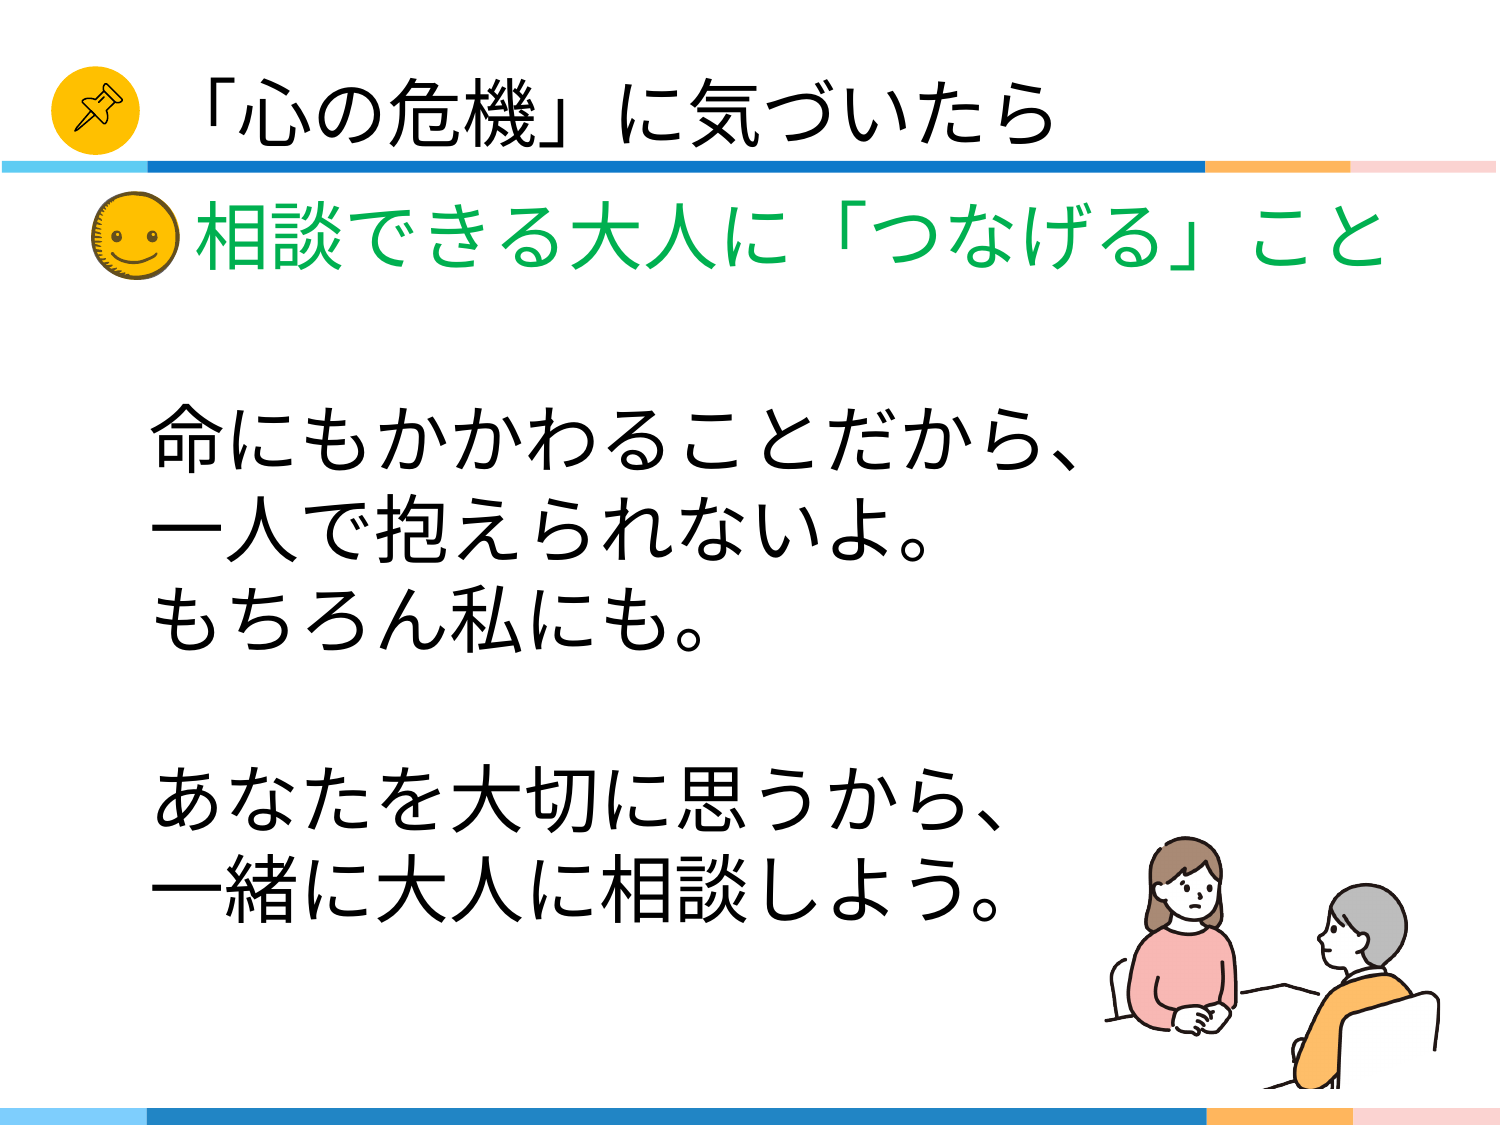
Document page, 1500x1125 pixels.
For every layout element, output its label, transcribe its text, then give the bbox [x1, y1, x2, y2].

text_box 相談できる大人に「つなげる」こと [179, 182, 1481, 287]
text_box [90, 191, 180, 281]
title 「心の危機」に気づいたら [147, 41, 1500, 172]
picture [1104, 836, 1441, 1090]
text_box 命にもかかわることだから、 一人で抱えられないよ。 もちろん私にも。 あなたを大切に思うから、 一緒に大人に相談しよう。 [135, 385, 1373, 963]
